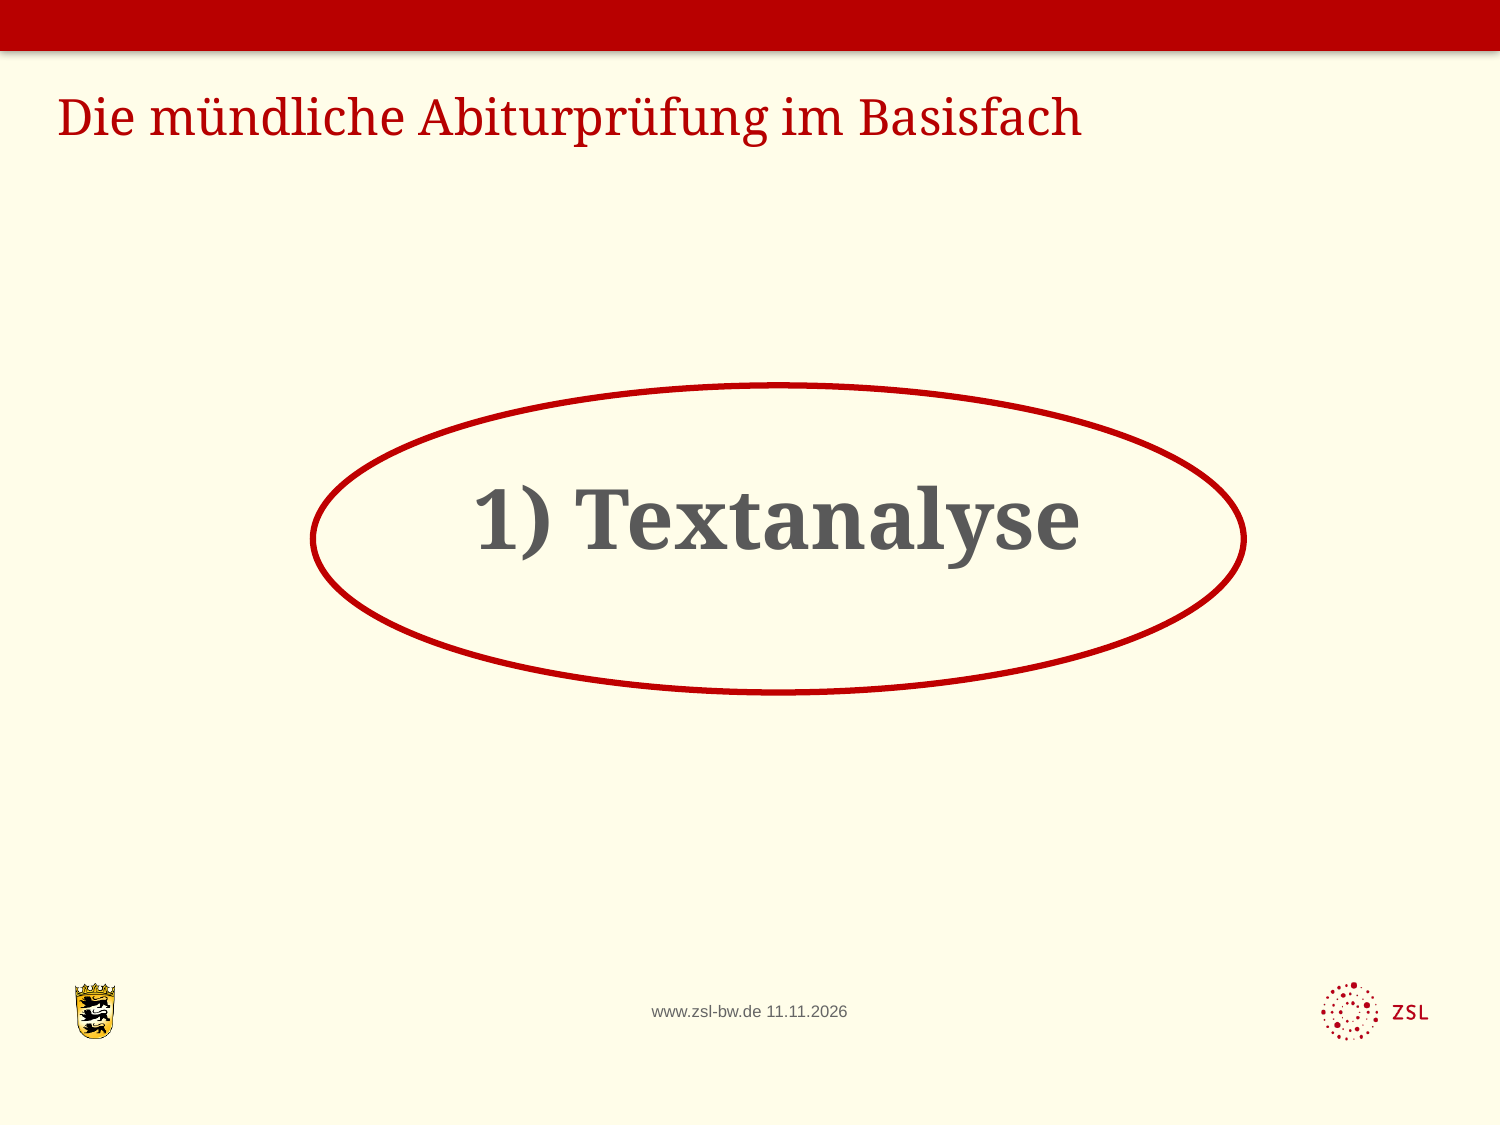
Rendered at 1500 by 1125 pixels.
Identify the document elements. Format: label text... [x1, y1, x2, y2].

picture [1320, 981, 1429, 1041]
text_box 1) Textanalyse [311, 383, 1246, 695]
picture [73, 981, 117, 1041]
text_box Die mündliche Abiturprüfung im Basisfach [42, 78, 1099, 153]
